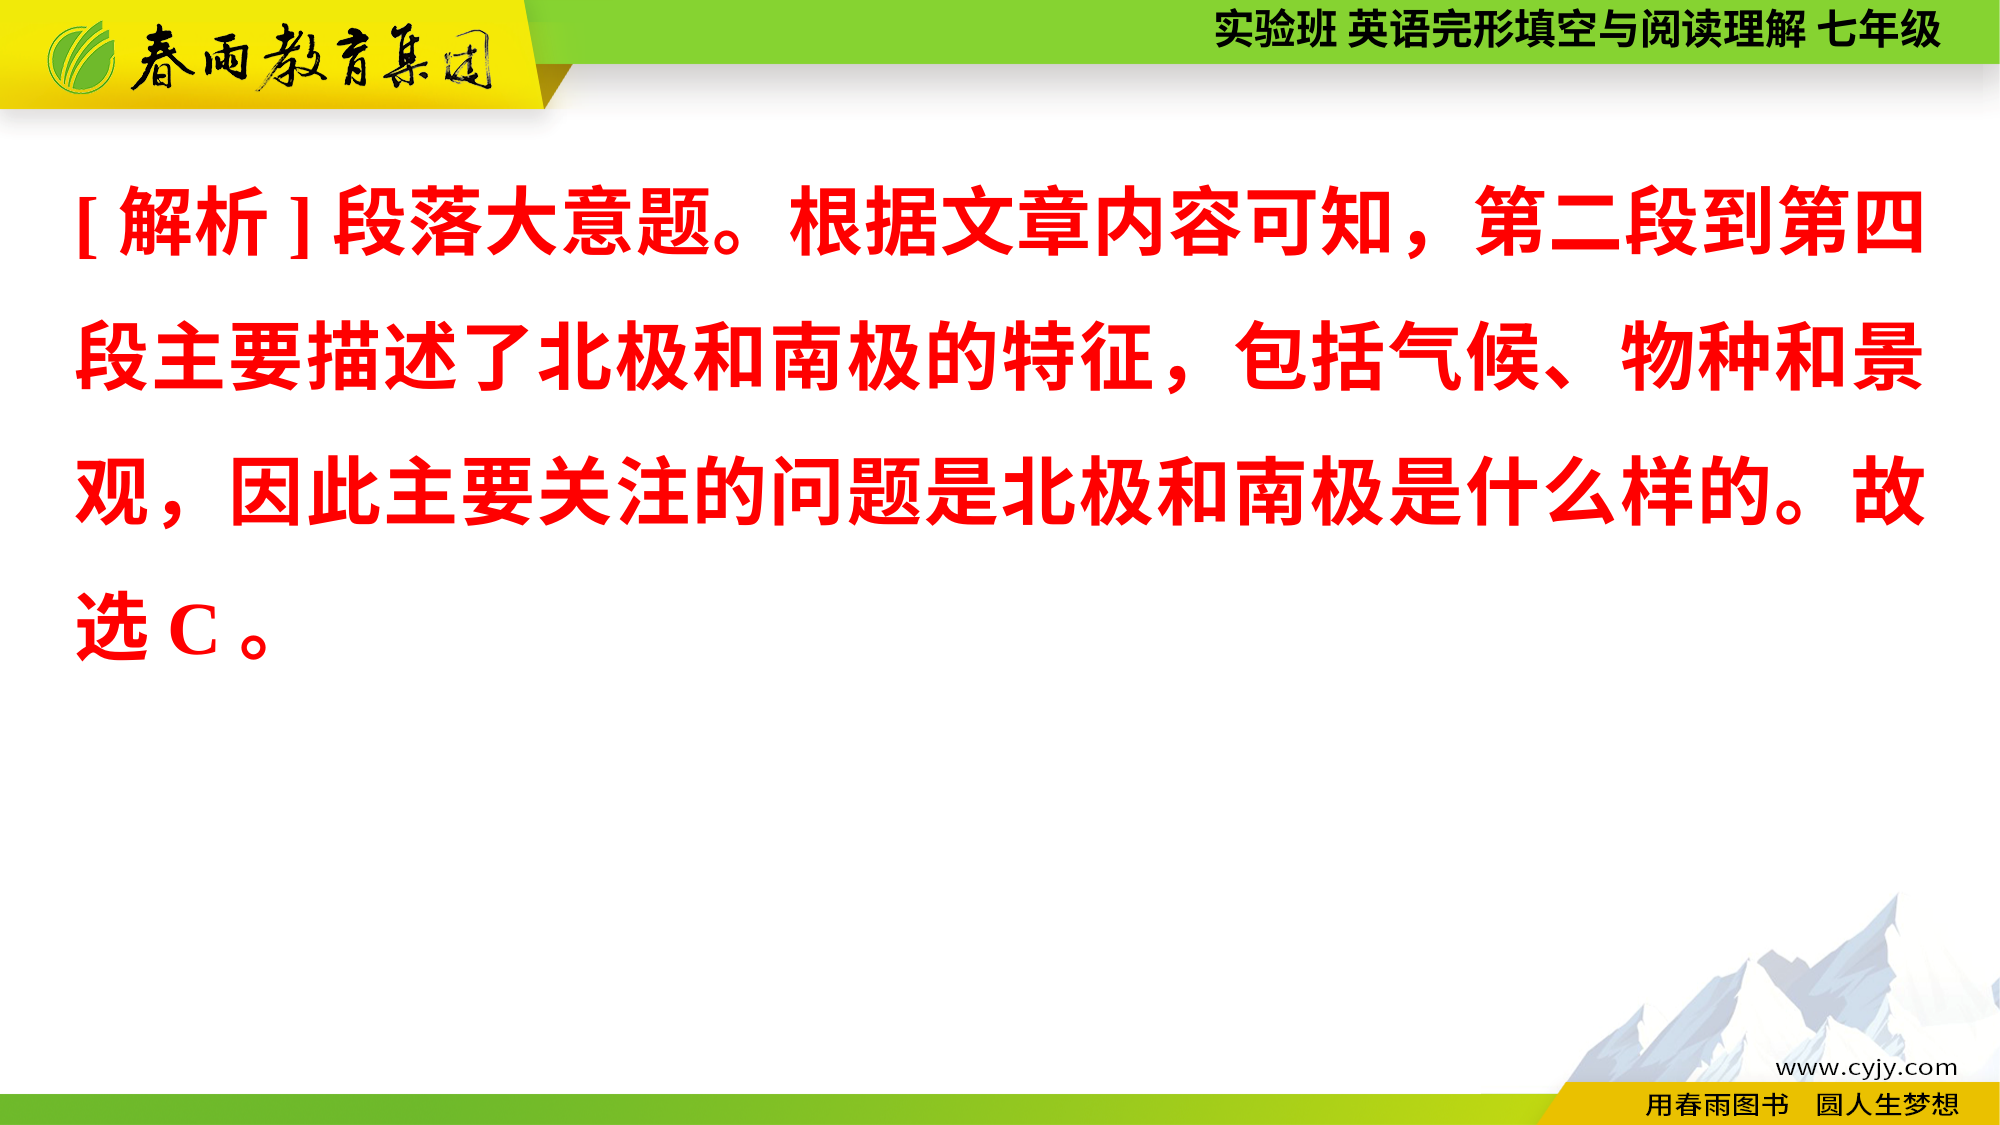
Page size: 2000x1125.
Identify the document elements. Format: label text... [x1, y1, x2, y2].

picture [0, 0, 2000, 1125]
list [解析]段落大意题。根据文章内容可知，第二段到第四段主要描述了北极和南极的特征，包括气候、物种和景观，因此主要关注的问题是北极和南极是什么样的。故选C。 [59, 122, 1944, 666]
